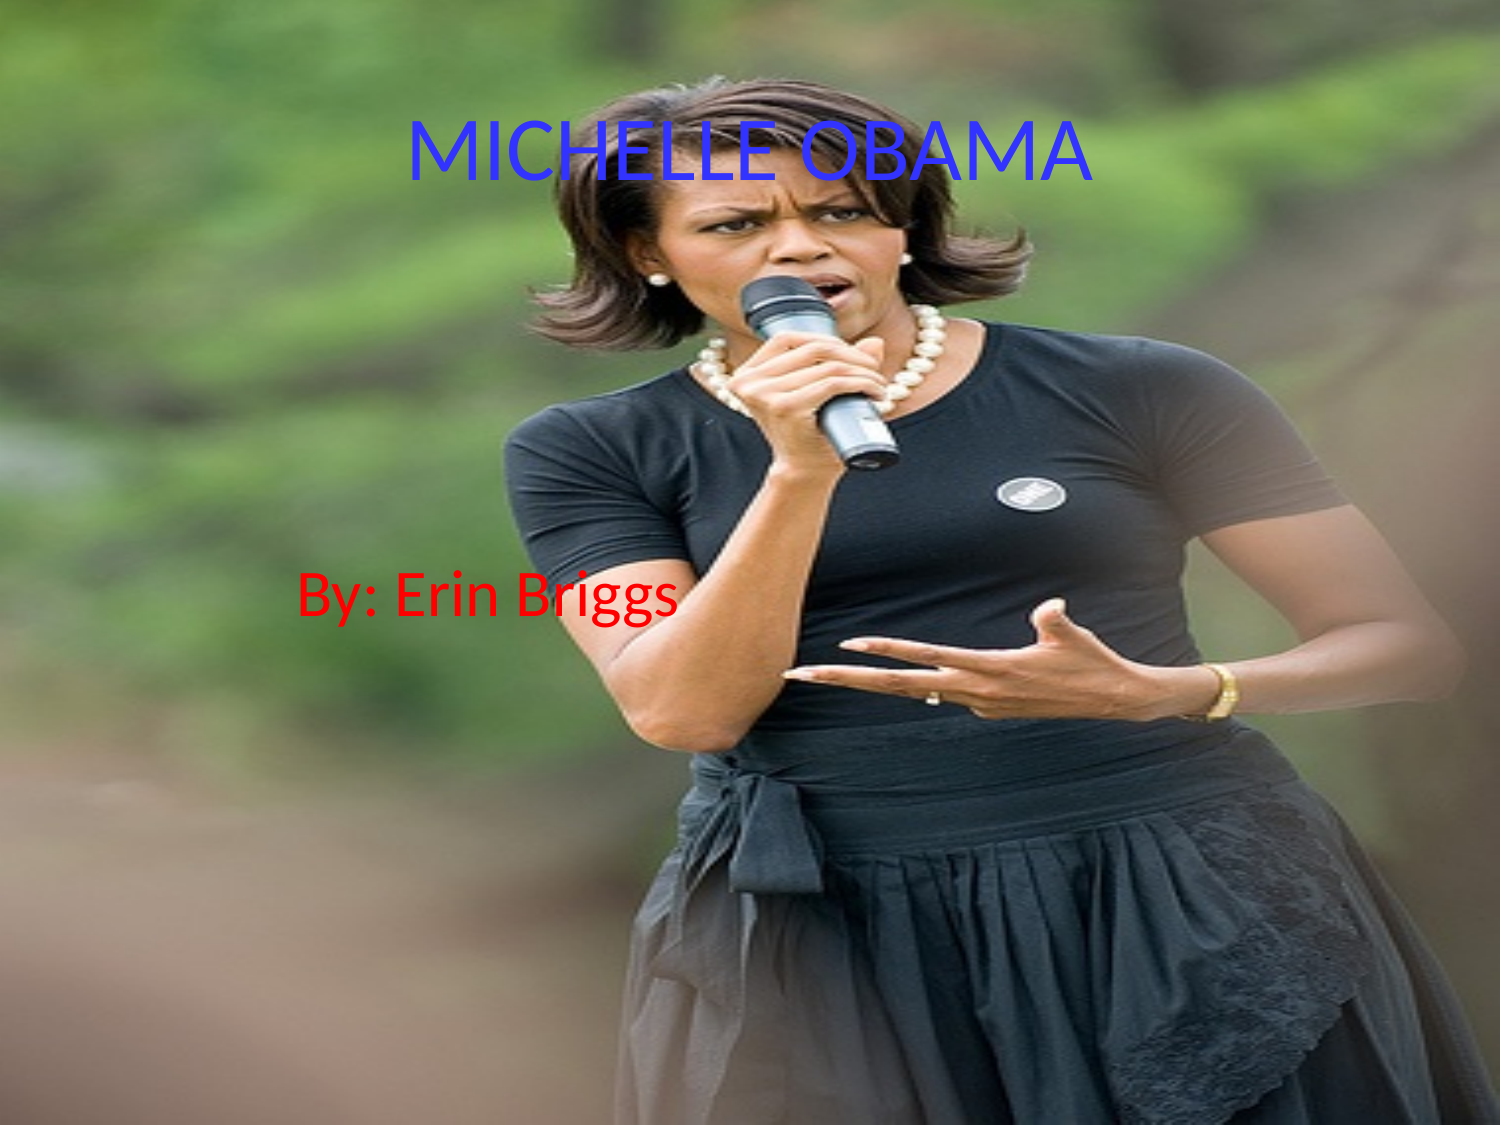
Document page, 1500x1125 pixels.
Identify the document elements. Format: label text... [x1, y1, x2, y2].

picture [0, 0, 1500, 1125]
list By: Erin Briggs [75, 262, 1425, 1005]
title MICHELLE OBAMA [75, 50, 1425, 238]
